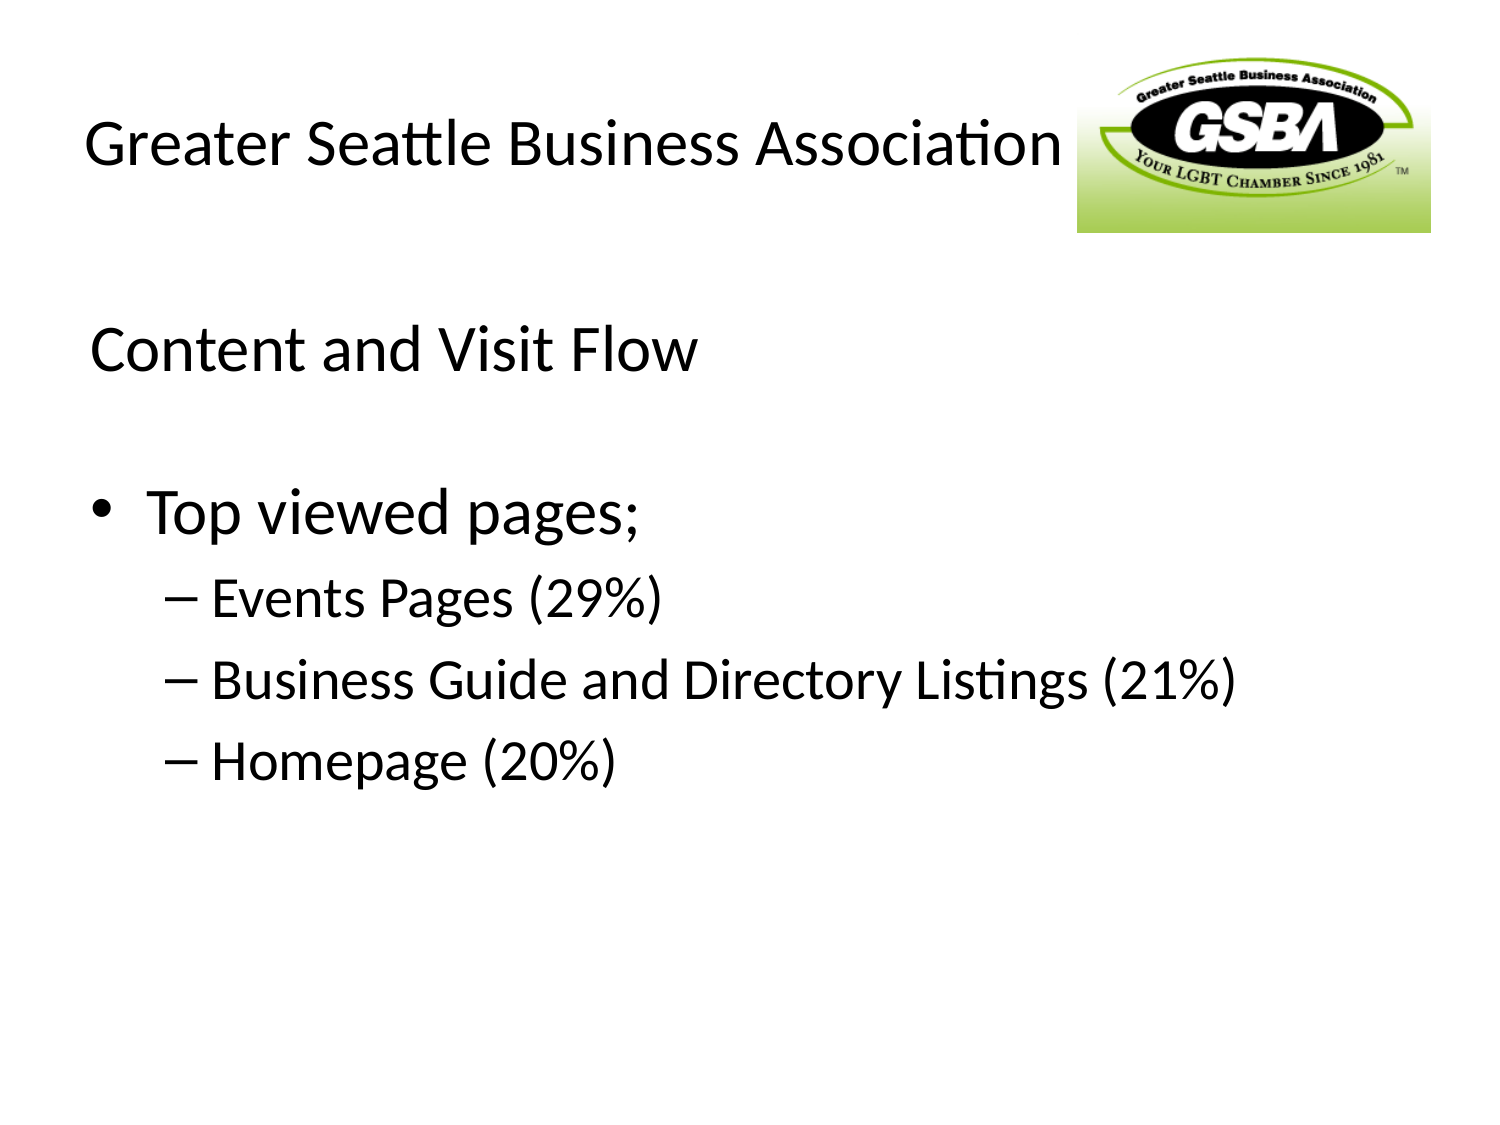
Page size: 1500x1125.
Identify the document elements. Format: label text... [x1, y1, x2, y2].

picture [1077, 32, 1431, 233]
list Content and Visit Flow Top viewed pages; Events Pages (29%) Business Guide and Directory Listings (21%) Homepage (20%) [75, 296, 1425, 1027]
title Greater Seattle Business Association [69, 45, 1072, 233]
